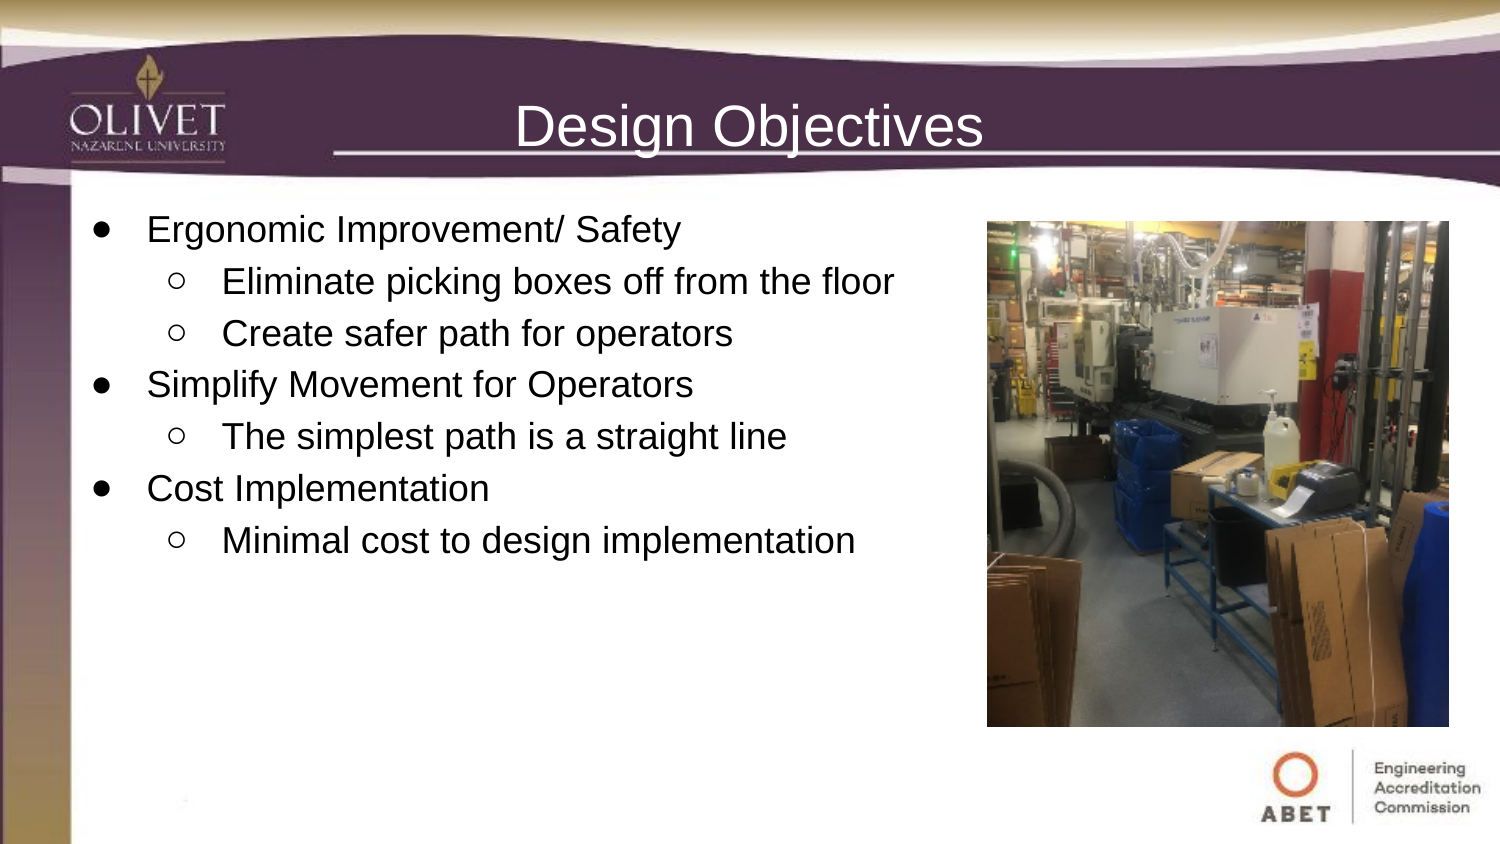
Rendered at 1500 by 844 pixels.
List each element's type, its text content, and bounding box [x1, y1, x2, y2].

list Ergonomic Improvement/ Safety Eliminate picking boxes off from the floor Create safer path for operators Simplify Movement for Operators The simplest path is a straight line Cost Implementation Minimal cost to design implementation [56, 183, 1449, 799]
title Design Objectives [51, 72, 1449, 167]
picture [0, 0, 1500, 844]
